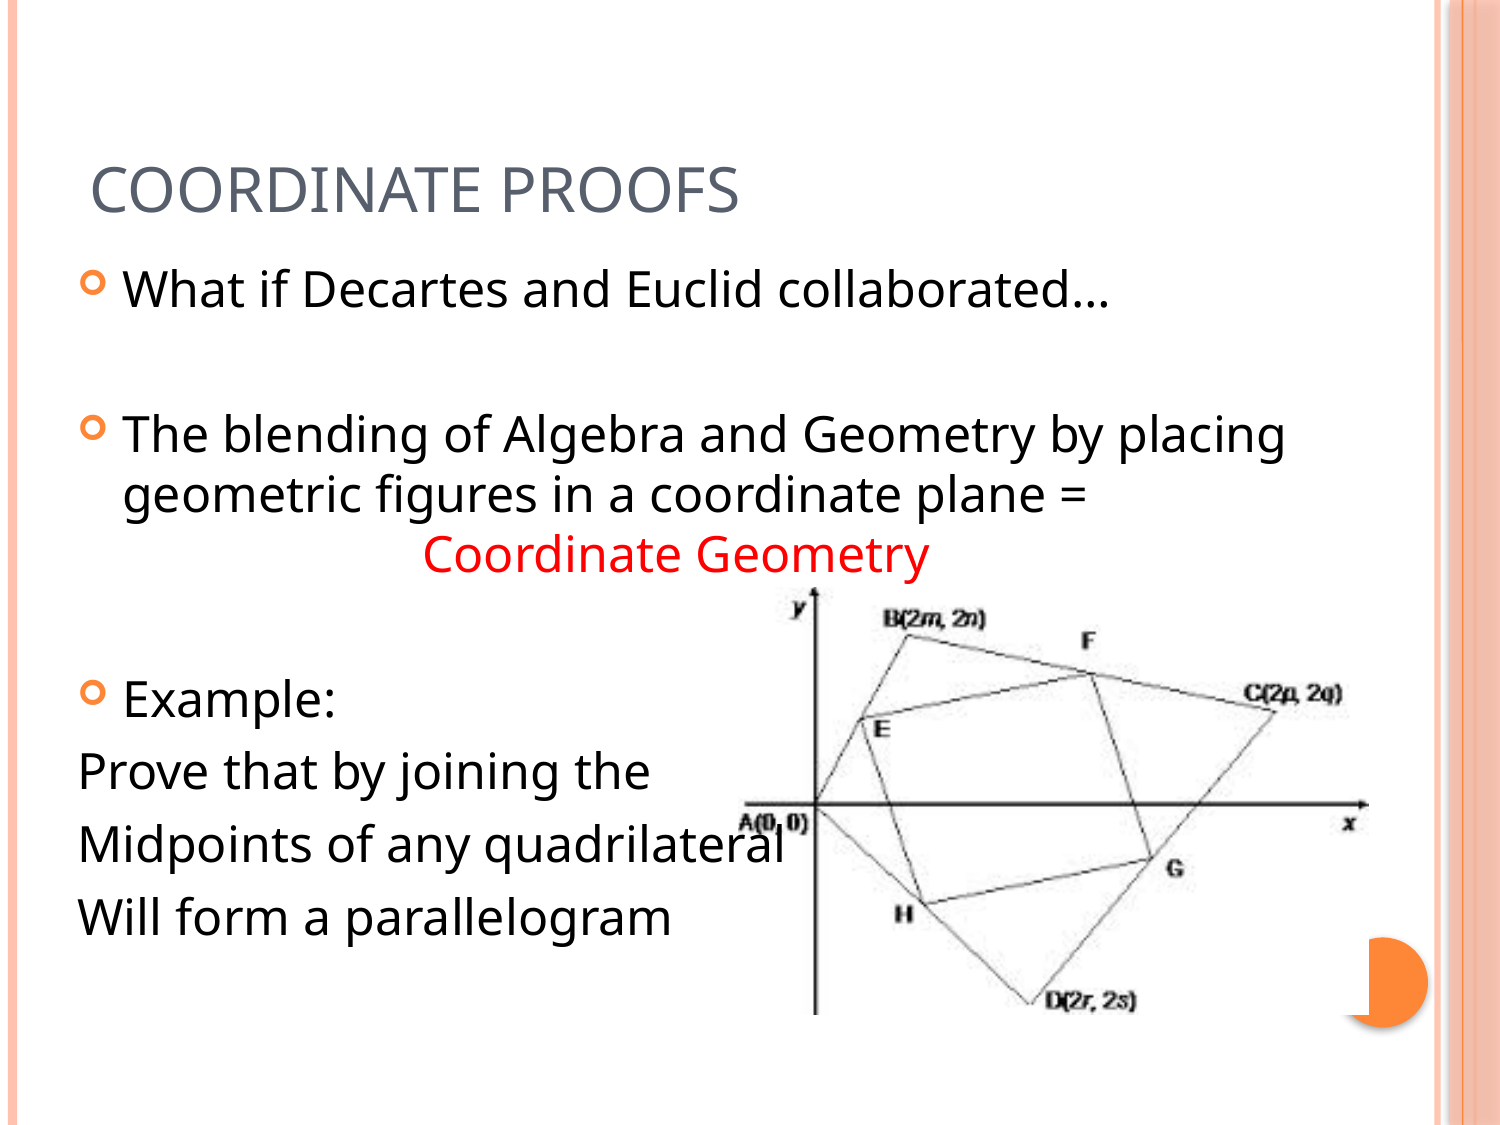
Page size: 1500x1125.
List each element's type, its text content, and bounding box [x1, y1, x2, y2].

picture [737, 586, 1369, 1016]
list What if Decartes and Euclid collaborated… The blending of Algebra and Geometry by placing geometric figures in a coordinate plane = Coordinate Geometry Example: Prove that by joining the Midpoints of any quadrilateral Will form a parallelogram [62, 249, 1325, 1075]
title Coordinate Proofs [75, 45, 1300, 233]
